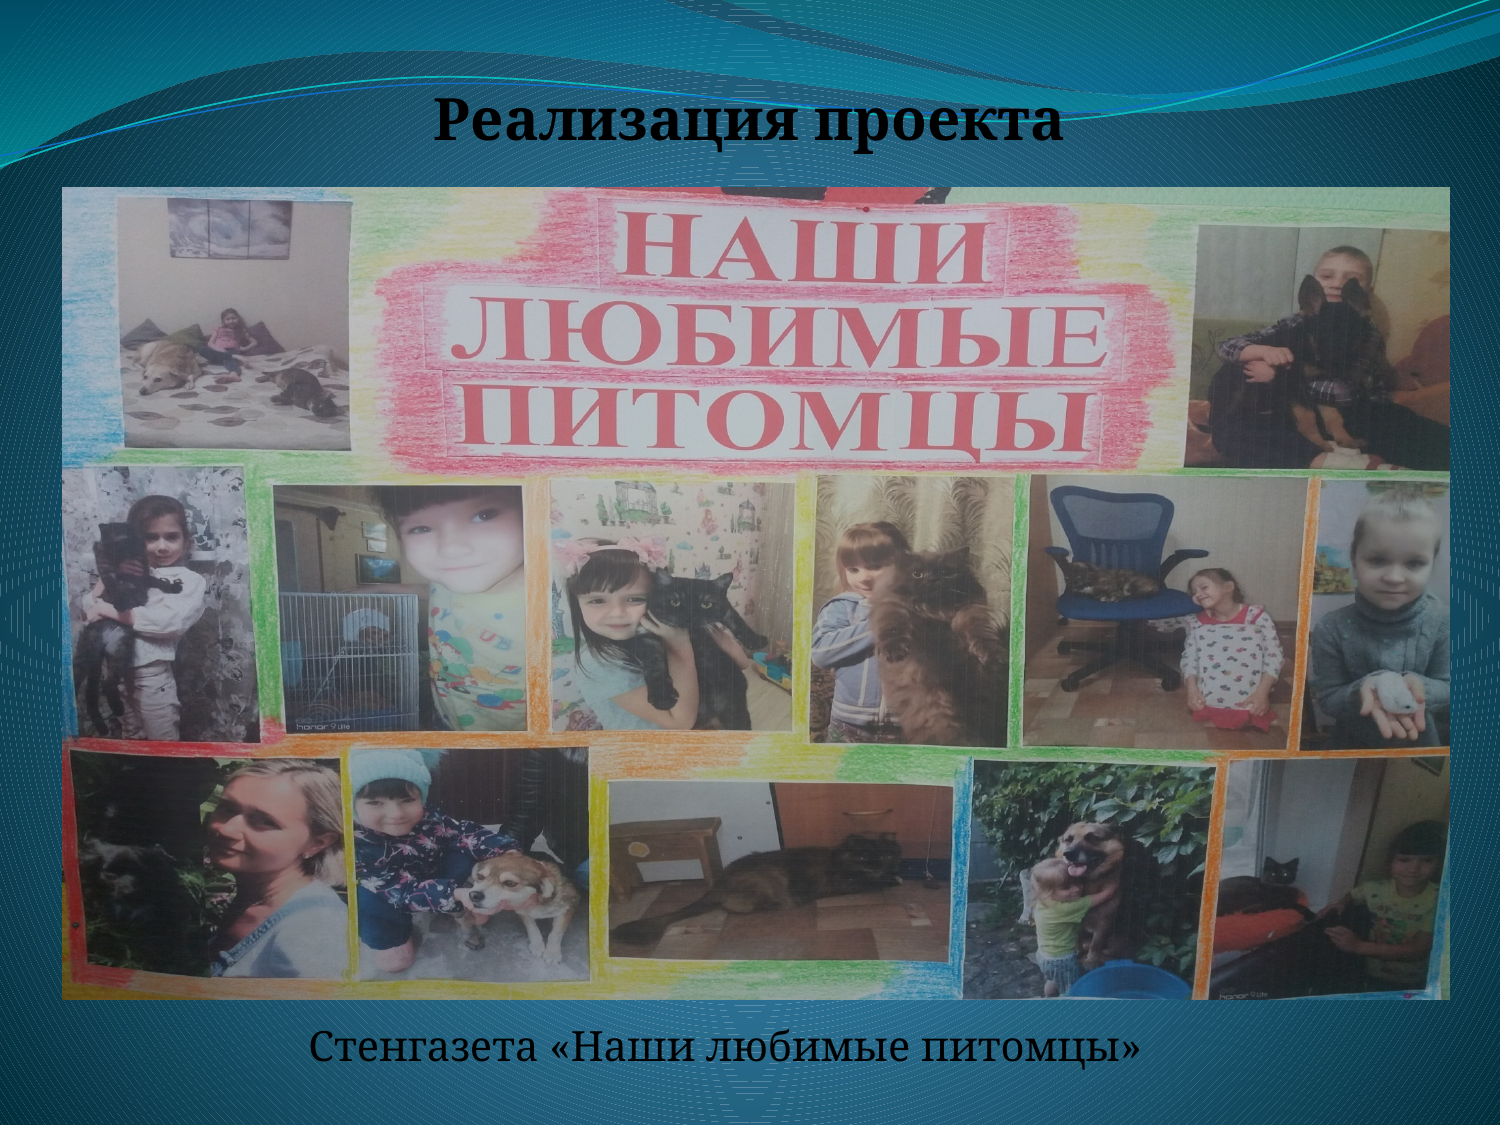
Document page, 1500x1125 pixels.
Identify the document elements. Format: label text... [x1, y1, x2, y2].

text_box Реализация проекта [37, 74, 1463, 255]
text_box Стенгазета «Наши любимые питомцы» [137, 1013, 1313, 1078]
picture [62, 187, 1451, 1001]
